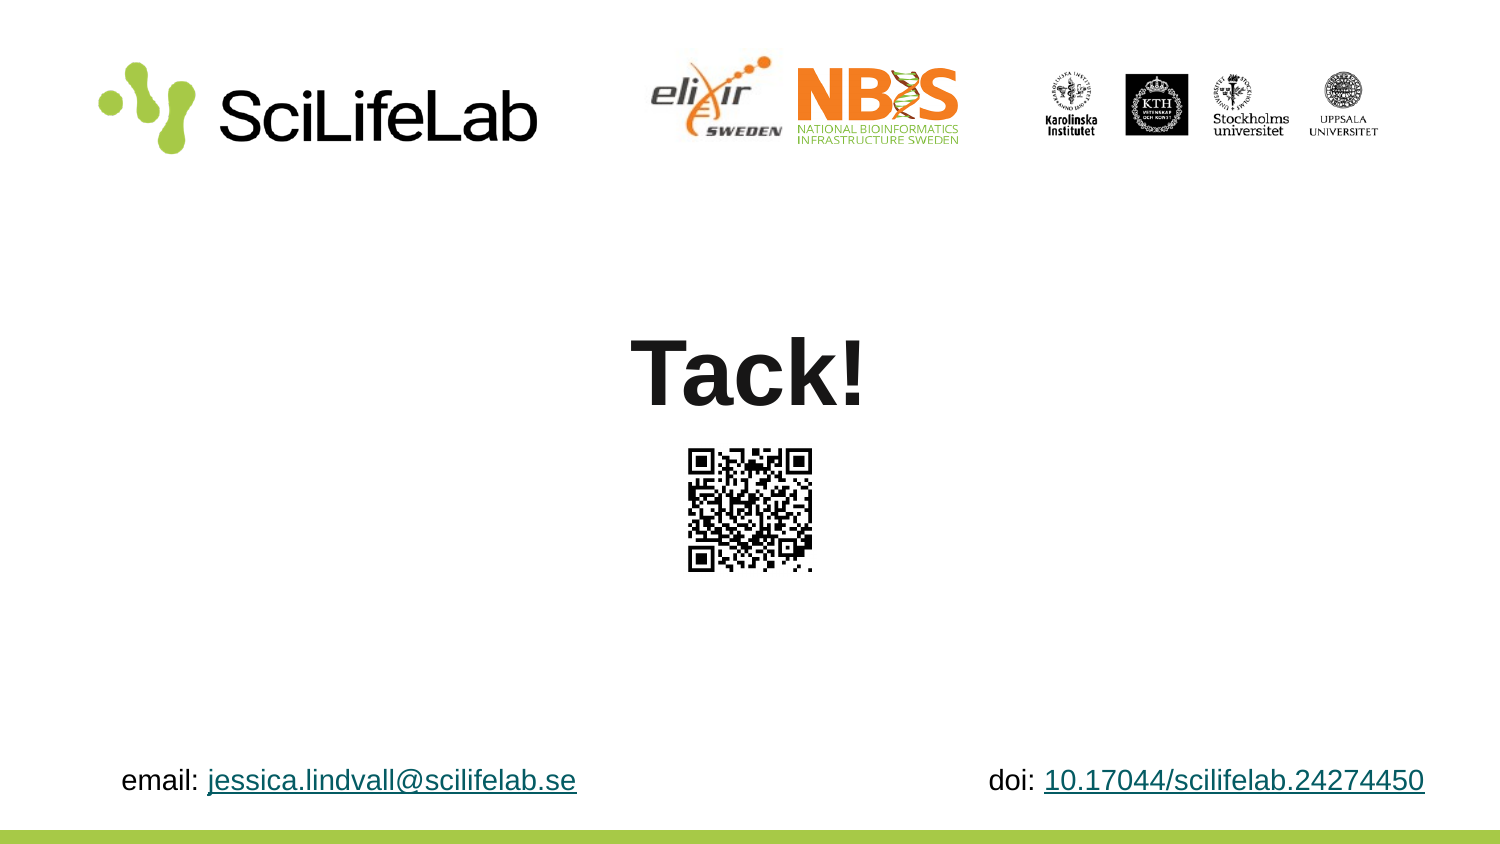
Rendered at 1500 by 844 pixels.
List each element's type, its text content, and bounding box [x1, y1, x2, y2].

text_box doi: 10.17044/scilifelab.24274450 [973, 746, 1466, 812]
picture [682, 442, 817, 577]
picture [95, 59, 540, 157]
text_box email: jessica.lindvall@scilifelab.se [106, 746, 694, 812]
title Tack! [187, 154, 1313, 432]
picture [613, 48, 959, 144]
picture [1020, 59, 1397, 155]
